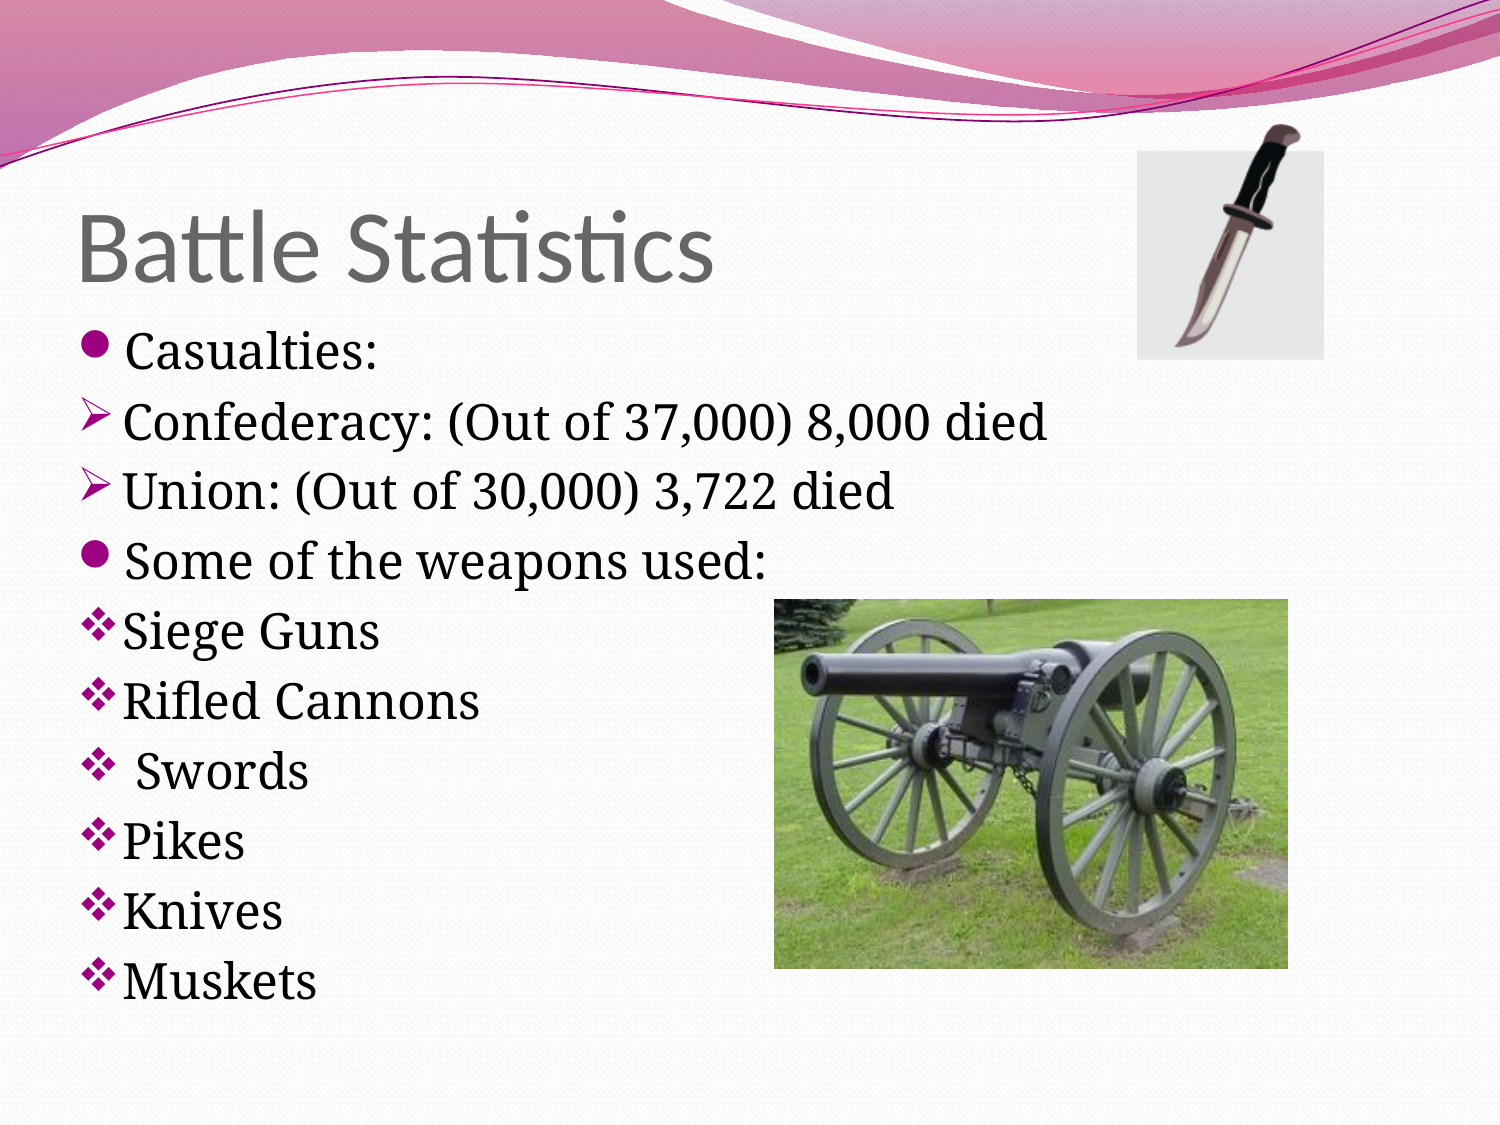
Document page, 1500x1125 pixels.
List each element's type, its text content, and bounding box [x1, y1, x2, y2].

title Battle Statistics [75, 115, 1425, 303]
picture [1137, 124, 1324, 360]
picture [774, 599, 1288, 970]
list Casualties: Confederacy: (Out of 37,000) 8,000 died Union: (Out of 30,000) 3,722 died Some of the weapons used: Siege Guns Rifled Cannons Swords Pikes Knives Muskets [62, 312, 1413, 1033]
